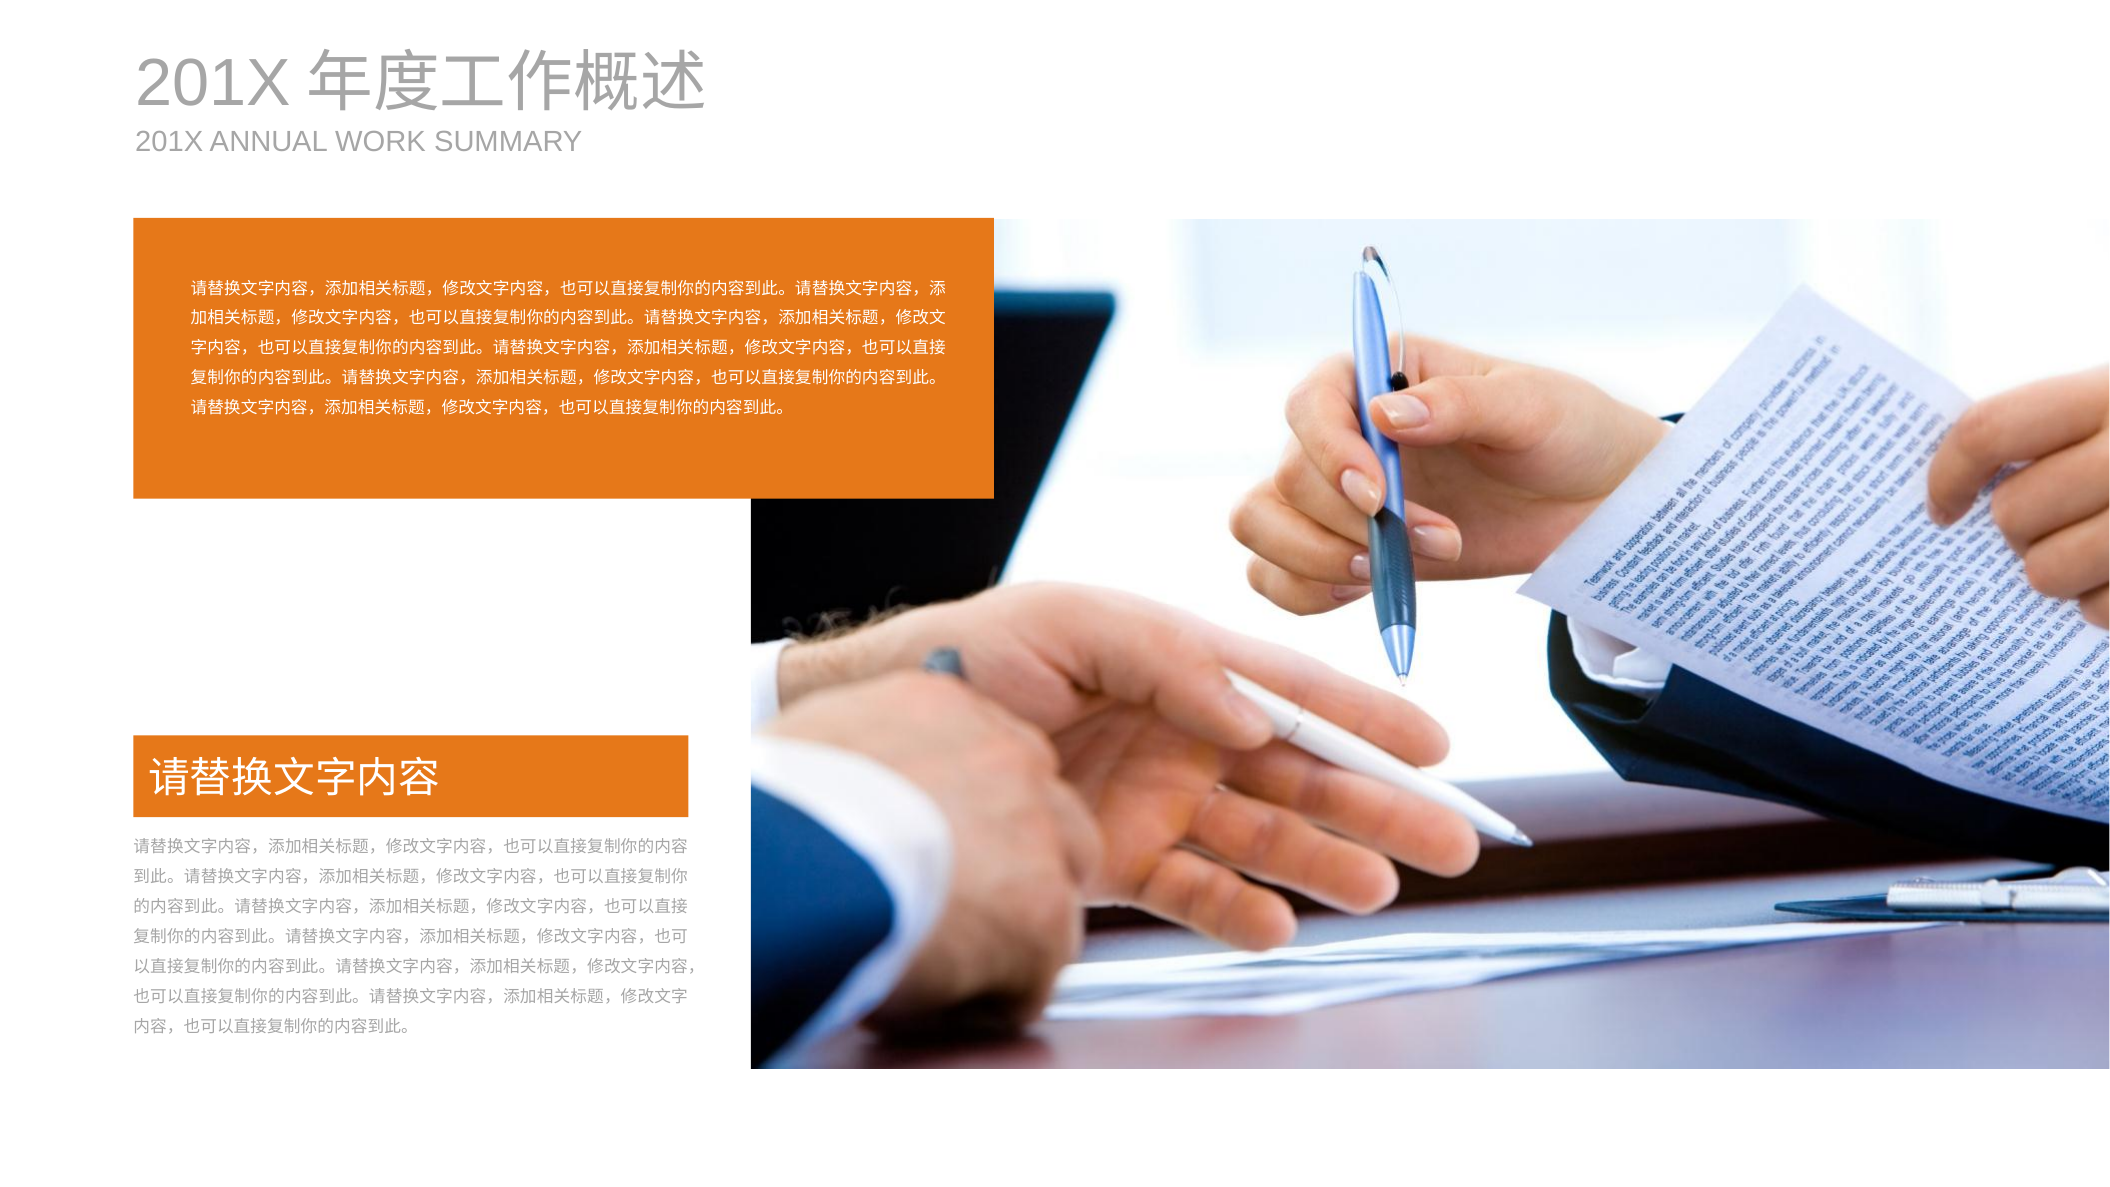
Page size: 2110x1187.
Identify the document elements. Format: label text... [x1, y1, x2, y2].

text_box 201X年度工作概述 [135, 38, 783, 119]
text_box 请替换文字内容，添加相关标题，修改文字内容，也可以直接复制你的内容到此。请替换文字内容，添加相关标题，修改文字内容，也可以直接复制你的内容到此。请替换文字内容，添加相关标题，修改文字内容，也可以直接复制你的内容到此。请替换文字内容，添加相关标题，修改文字内容，也可以直接复制你的内容到此。请替换文字内容，添加相关标题，修改文字内容，也可以直接复制你的内容到此。请替换文字内容，添加相关标题，修改文字内容，也可以直接复制你的内容到此。 [133, 825, 689, 1036]
text_box 请替换文字内容 [132, 734, 689, 818]
text_box 请替换文字内容，添加相关标题，修改文字内容，也可以直接复制你的内容到此。请替换文字内容，添加相关标题，修改文字内容，也可以直接复制你的内容到此。请替换文字内容，添加相关标题，修改文字内容，也可以直接复制你的内容到此。请替换文字内容，添加相关标题，修改文字内容，也可以直接复制你的内容到此。请替换文字内容，添加相关标题，修改文字内容，也可以直接复制你的内容到此。请替换文字内容，添加相关标题，修改文字内容，也可以直接复制你的内容到此。 [190, 267, 947, 418]
text_box 201X ANNUAL WORK SUMMARY [135, 122, 596, 158]
text_box [132, 217, 995, 500]
text_box [750, 218, 2110, 1069]
